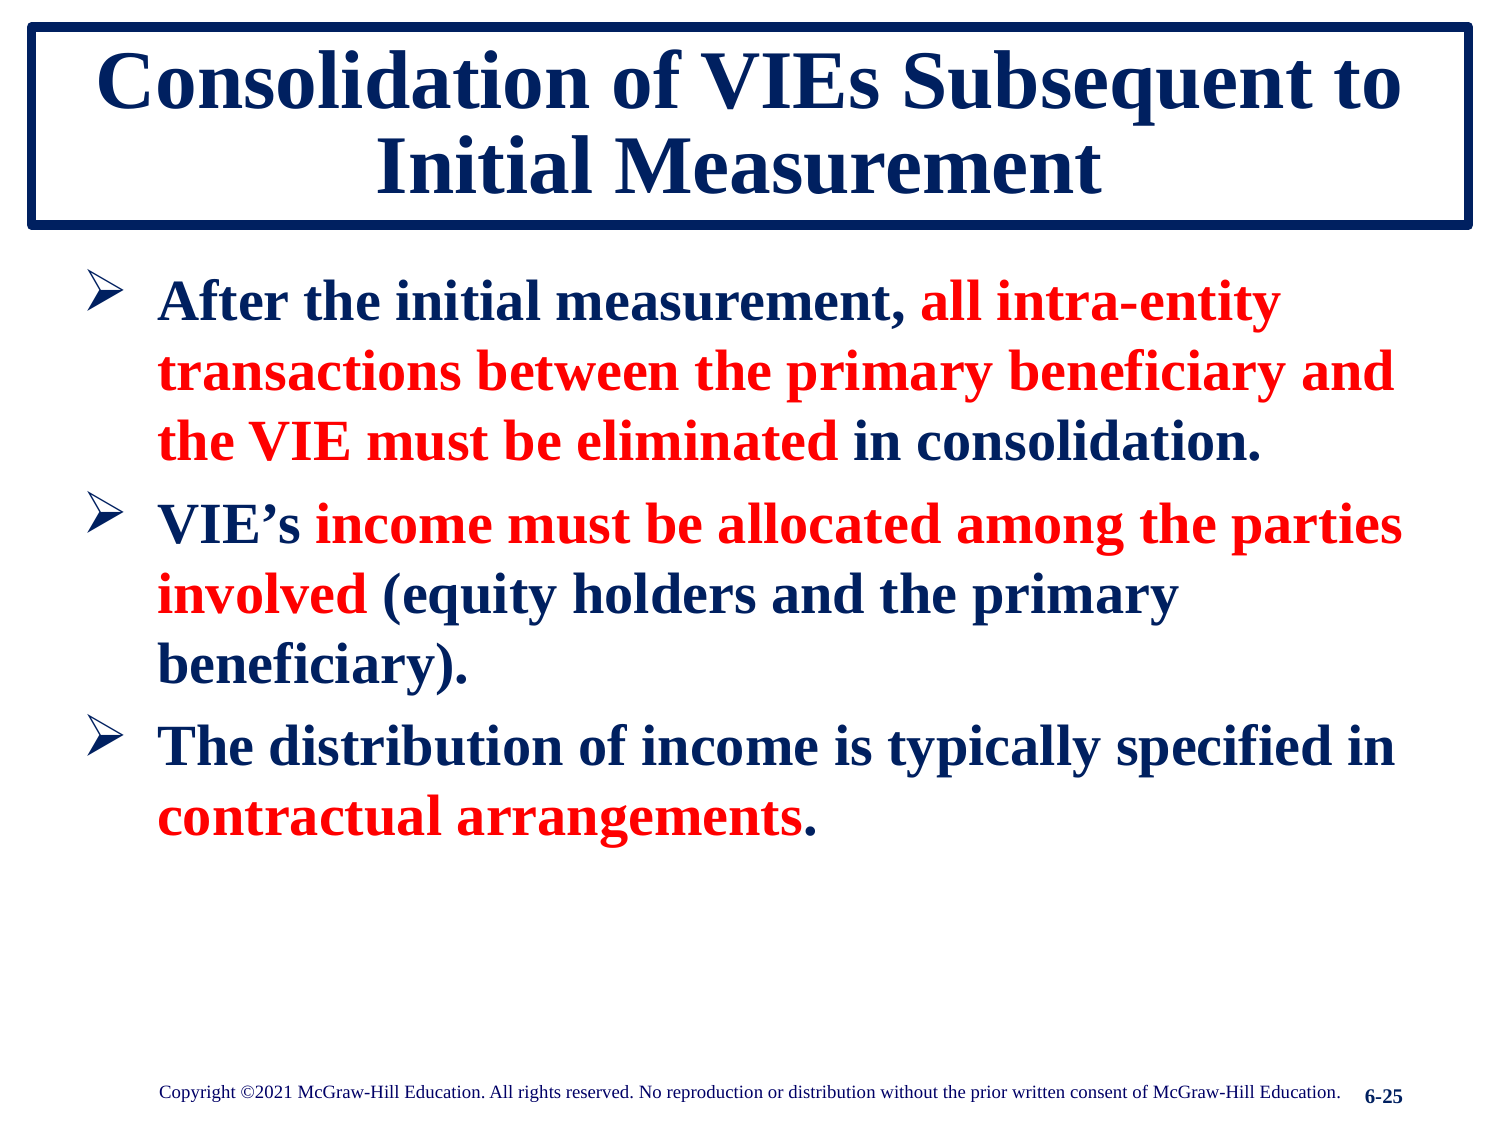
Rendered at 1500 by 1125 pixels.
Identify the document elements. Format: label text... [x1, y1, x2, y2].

slide_number 6-25 [1350, 1074, 1438, 1125]
text_box After the initial measurement, all intra-entity transactions between the primary beneficiary and the VIE must be eliminated in consolidation. VIE’s income must be allocated among the parties involved (equity holders and the primary beneficiary). The distribution of income is typically specified in contractual arrangements. [67, 254, 1433, 855]
text_box Copyright ©2021 McGraw-Hill Education. All rights reserved. No reproduction or distribution without the prior written consent of McGraw-Hill Education. [76, 1072, 1424, 1110]
title Consolidation of VIEs Subsequent to Initial Measurement [27, 22, 1473, 230]
